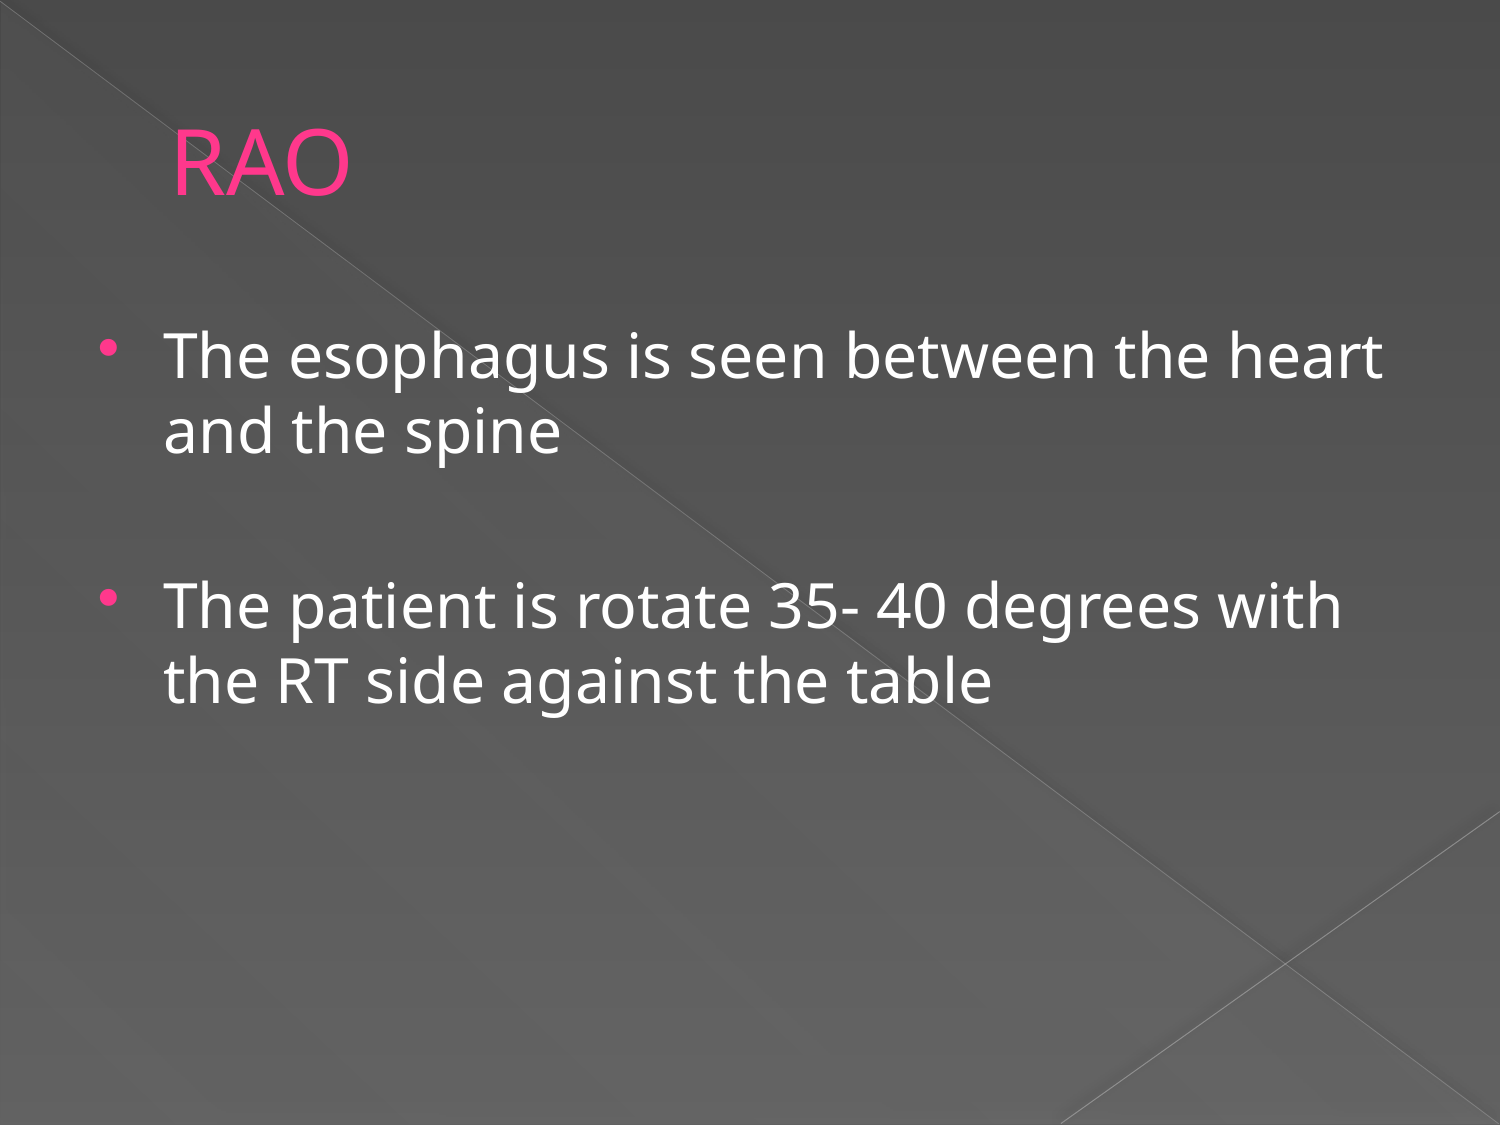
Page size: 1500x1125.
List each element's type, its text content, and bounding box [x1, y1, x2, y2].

list The esophagus is seen between the heart and the spine The patient is rotate 35- 40 degrees with the RT side against the table [75, 308, 1425, 1059]
title RAO [75, 43, 1425, 274]
